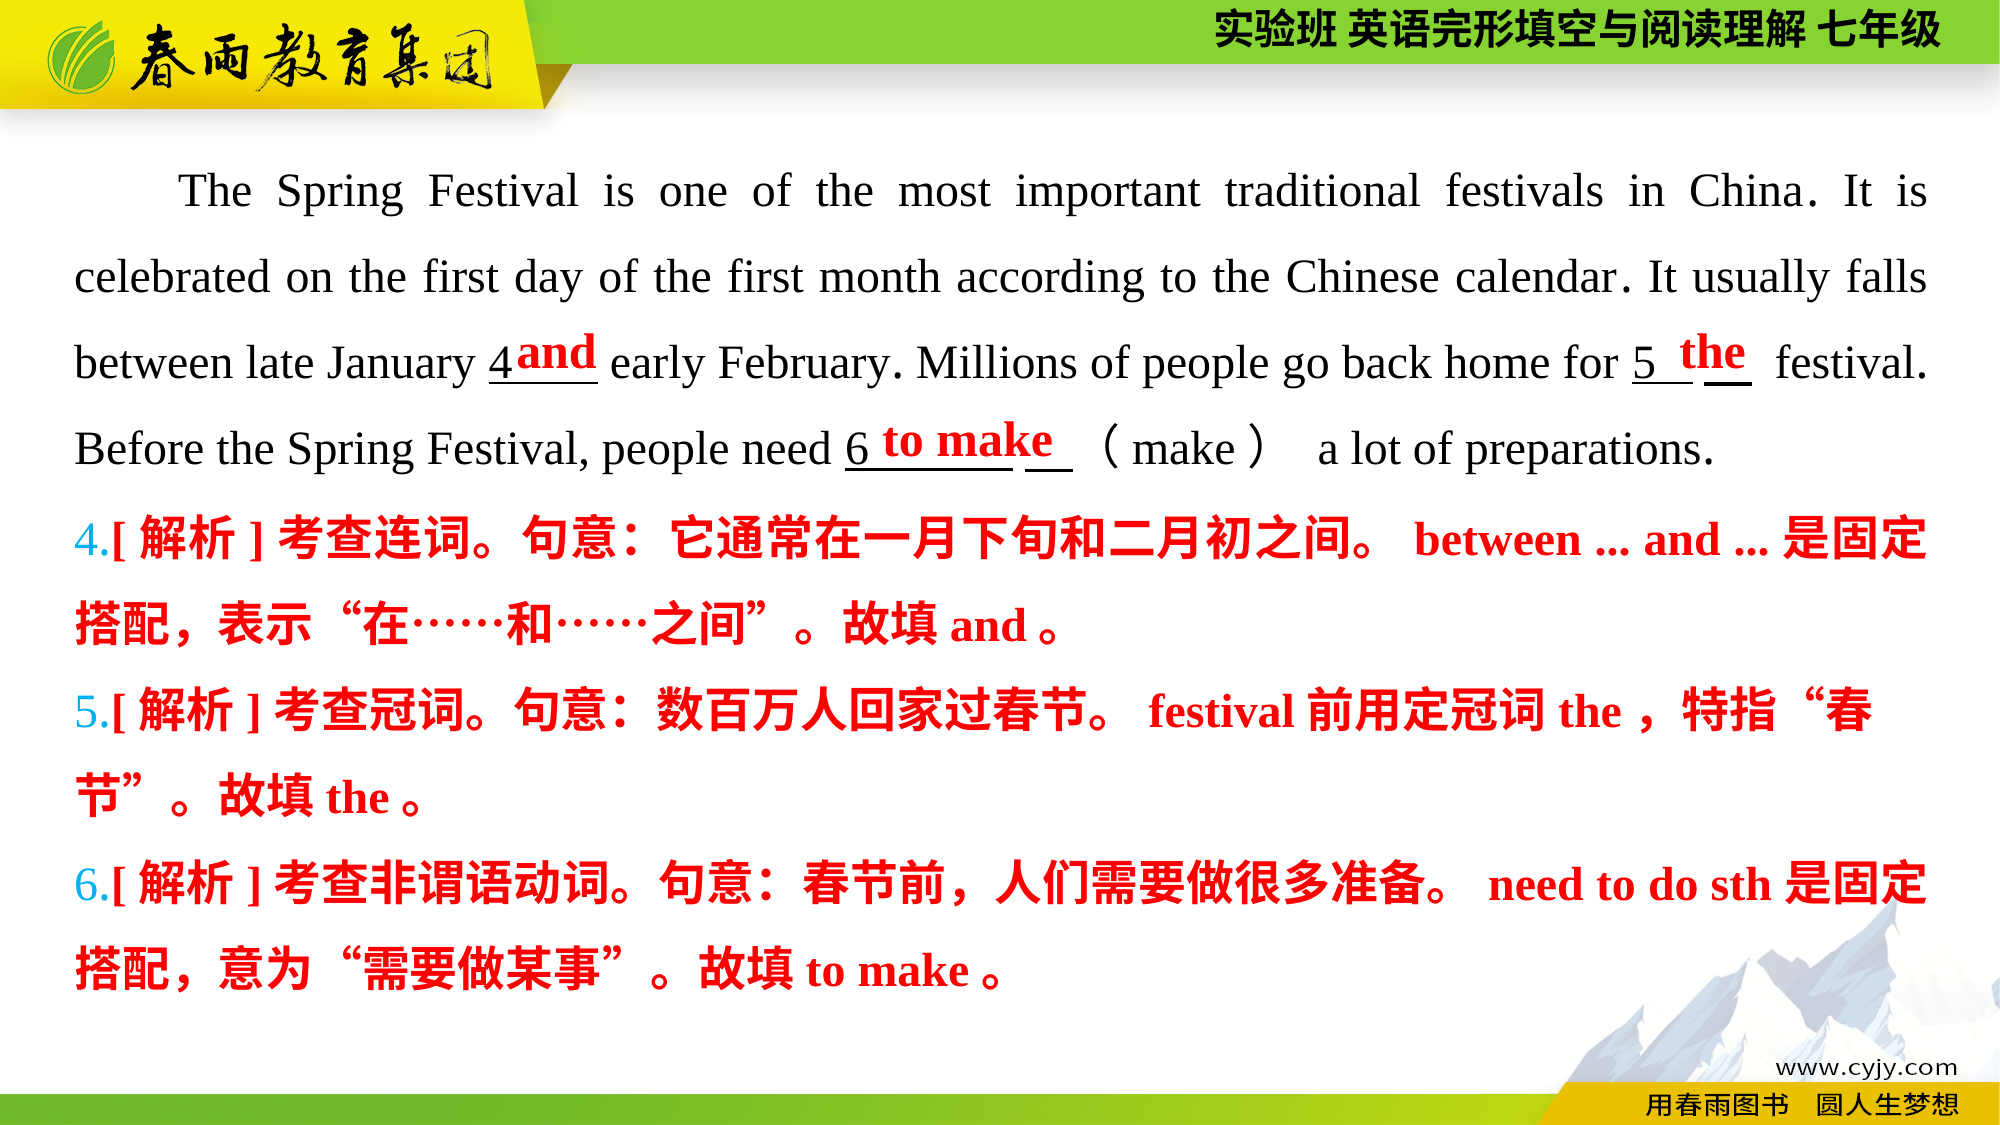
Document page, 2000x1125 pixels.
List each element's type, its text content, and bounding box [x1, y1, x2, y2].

text_box 4.[解析]考查连词。句意：它通常在一月下旬和二月初之间。between ... and ...是固定搭配，表示“在……和……之间”。故填and。 [59, 471, 1944, 643]
text_box to make [867, 398, 1068, 471]
text_box and [501, 311, 612, 386]
text_box the [1664, 310, 1762, 386]
text_box 6.[解析]考查非谓语动词。句意：春节前，人们需要做很多准备。need to do sth是固定搭配，意为“需要做某事”。故填to make。 [59, 816, 1944, 1004]
list The Spring Festival is one of the most important traditional festivals in China. It is celebrated on the first day of the first month according to the Chinese calendar. It usually falls between late January 4 early February. Millions of people go back home for 5 festival. Before the Spring Festival, people need 6 （make） a lot of preparations. [59, 122, 1944, 471]
picture [0, 0, 2000, 1125]
text_box 5.[解析]考查冠词。句意：数百万人回家过春节。festival前用定冠词the，特指“春 节”。故填the。 [59, 643, 1944, 816]
